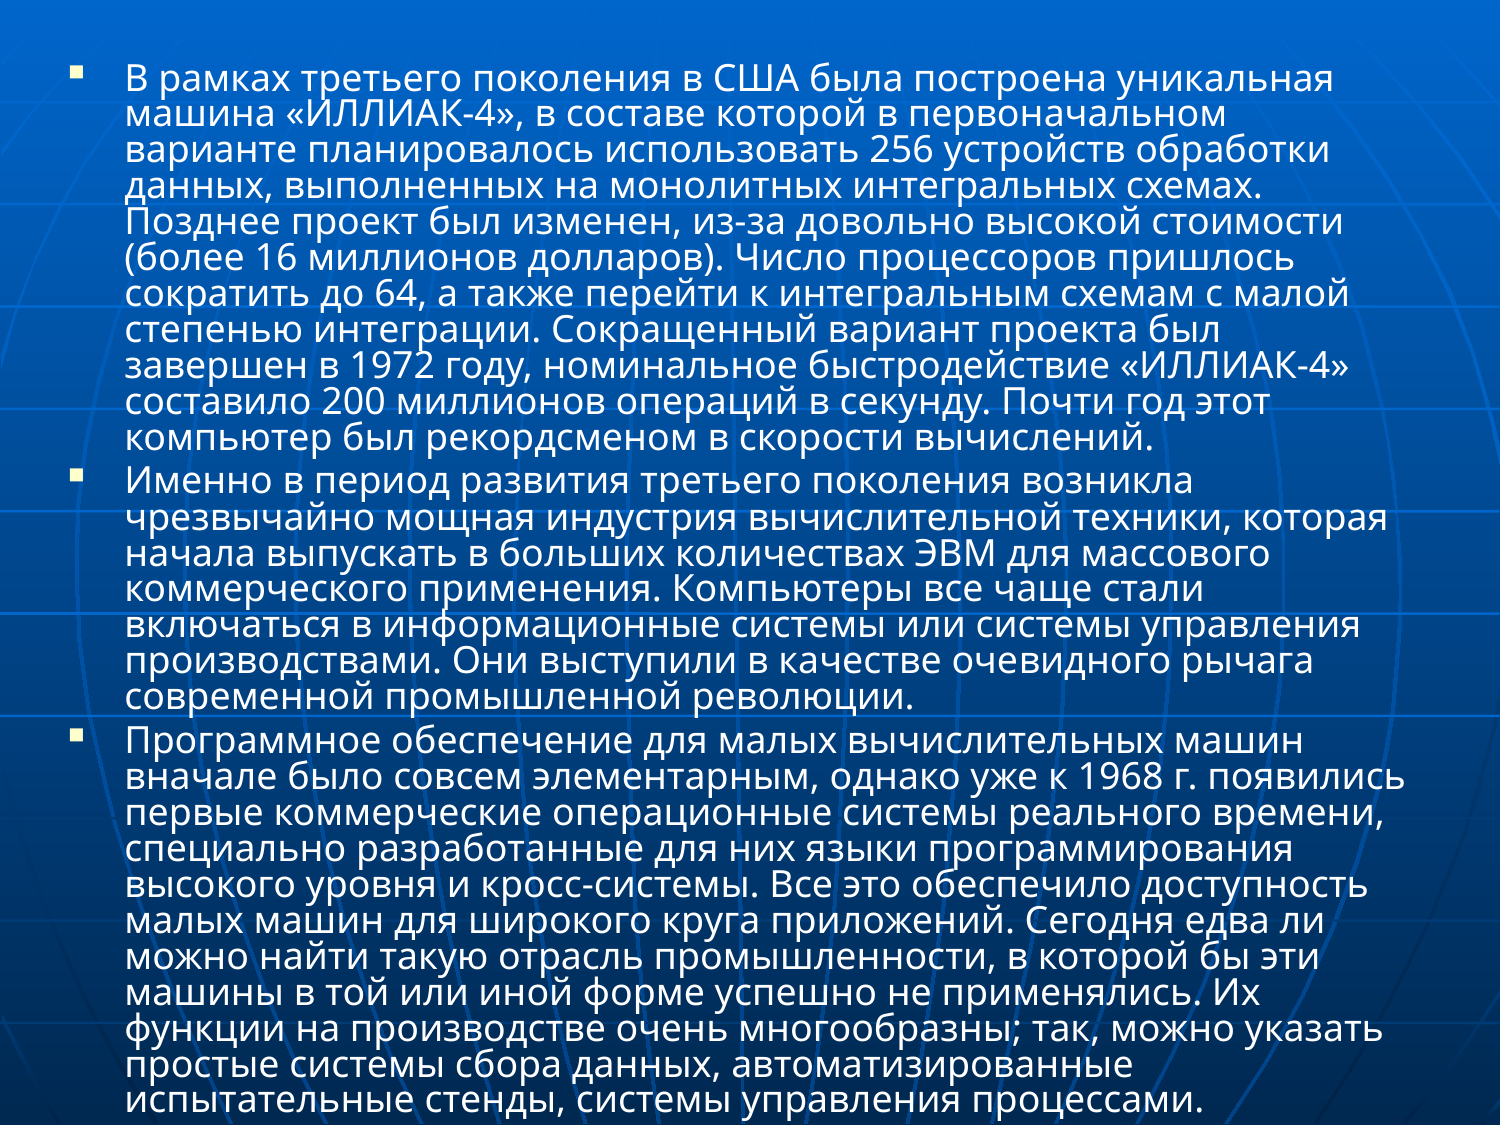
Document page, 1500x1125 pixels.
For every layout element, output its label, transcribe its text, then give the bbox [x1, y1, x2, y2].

list В рамках третьего поколения в США была построена уникальная машина «ИЛЛИАК-4», в составе которой в первоначальном варианте планировалось использовать 256 устройств обработки данных, выполненных на монолитных интегральных схемах. Позднее проект был изменен, из-за довольно высокой стоимости (более 16 миллионов долларов). Число процессоров пришлось сократить до 64, а также перейти к интегральным схемам с малой степенью интеграции. Сокращенный вариант проекта был завершен в 1972 году, номинальное быстродействие «ИЛЛИАК-4» составило 200 миллионов операций в секунду. Почти год этот компьютер был рекордсменом в скорости вычислений. Именно в период развития третьего поколения возникла чрезвычайно мощная индустрия вычислительной техники, которая начала выпускать в больших количествах ЭВМ для массового коммерческого применения. Компьютеры все чаще стали включаться в информационные системы или системы управления производствами. Они выступили в качестве оче­вид­но­го рычага современной промышленной революции. Программное обеспечение для малых вычислительных машин вначале было совсем элементарным, однако уже к 1968 г. появились первые коммерческие операционные системы реального времени, специально разработанные для них языки программирования высокого уровня и кросс-системы. Все это обеспечило доступность малых машин для широкого круга приложений. Сегодня едва ли можно найти такую отрасль промышленности, в которой бы эти машины в той или иной форме успешно не применялись. Их функции на производстве очень многообразны; так, можно указать простые системы сбора данных, автоматизированные испытательные стенды, системы управления процессами. [52, 54, 1426, 1006]
